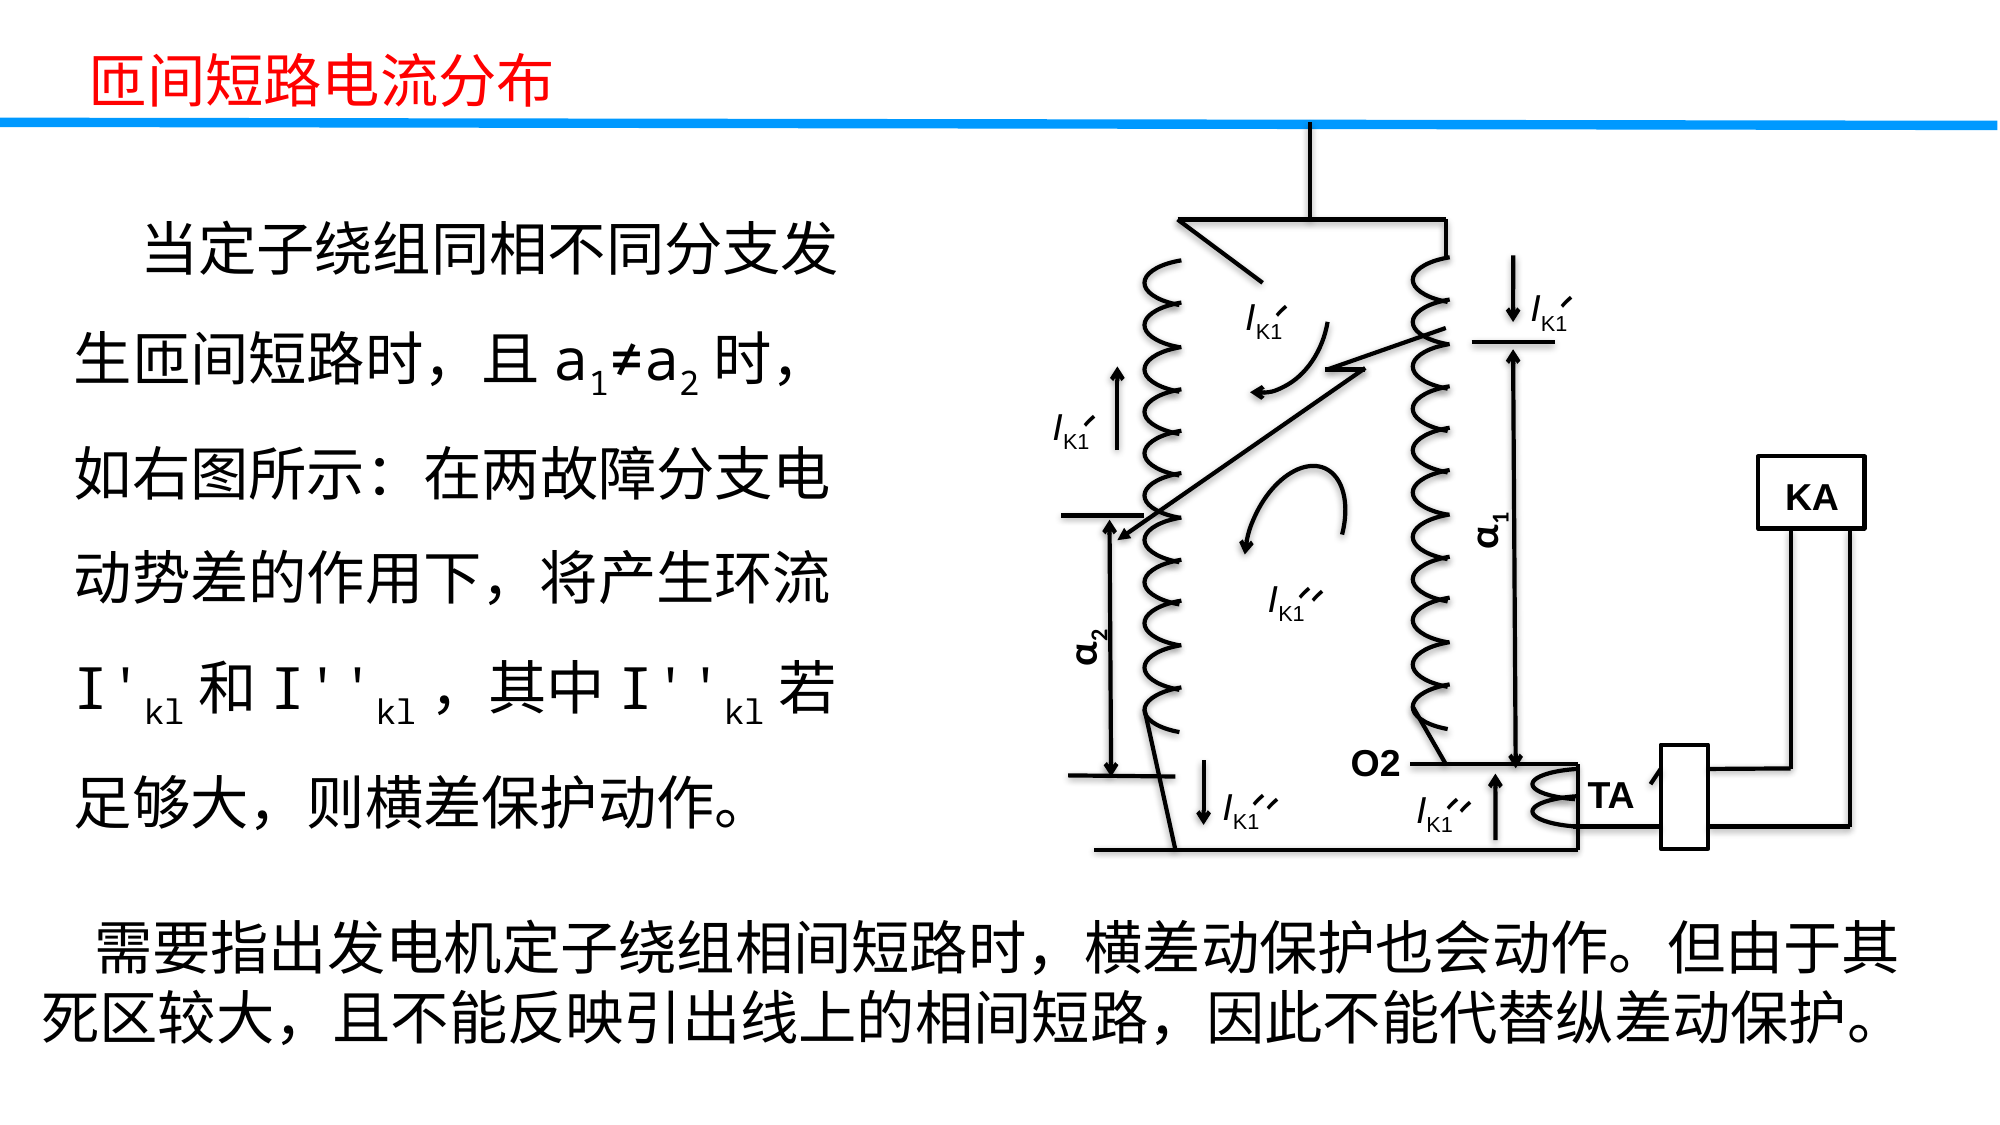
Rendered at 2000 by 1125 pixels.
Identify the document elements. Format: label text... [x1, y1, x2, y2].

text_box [0, 122, 1035, 126]
text_box 当定子绕组同相不同分支发生匝间短路时，且a1≠a2时，如右图所示：在两故障分支电动势差的作用下，将产生环流I'kl和I''kl，其中I''kl若足够大，则横差保护动作。 [59, 169, 878, 844]
text_box 匝间短路电流分布 [74, 37, 662, 121]
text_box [1037, 122, 1865, 851]
text_box 需要指出发电机定子绕组相间短路时，横差动保护也会动作。但由于其死区较大，且不能反映引出线上的相间短路，因此不能代替纵差动保护。 [26, 904, 1971, 1059]
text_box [1866, 122, 1998, 126]
